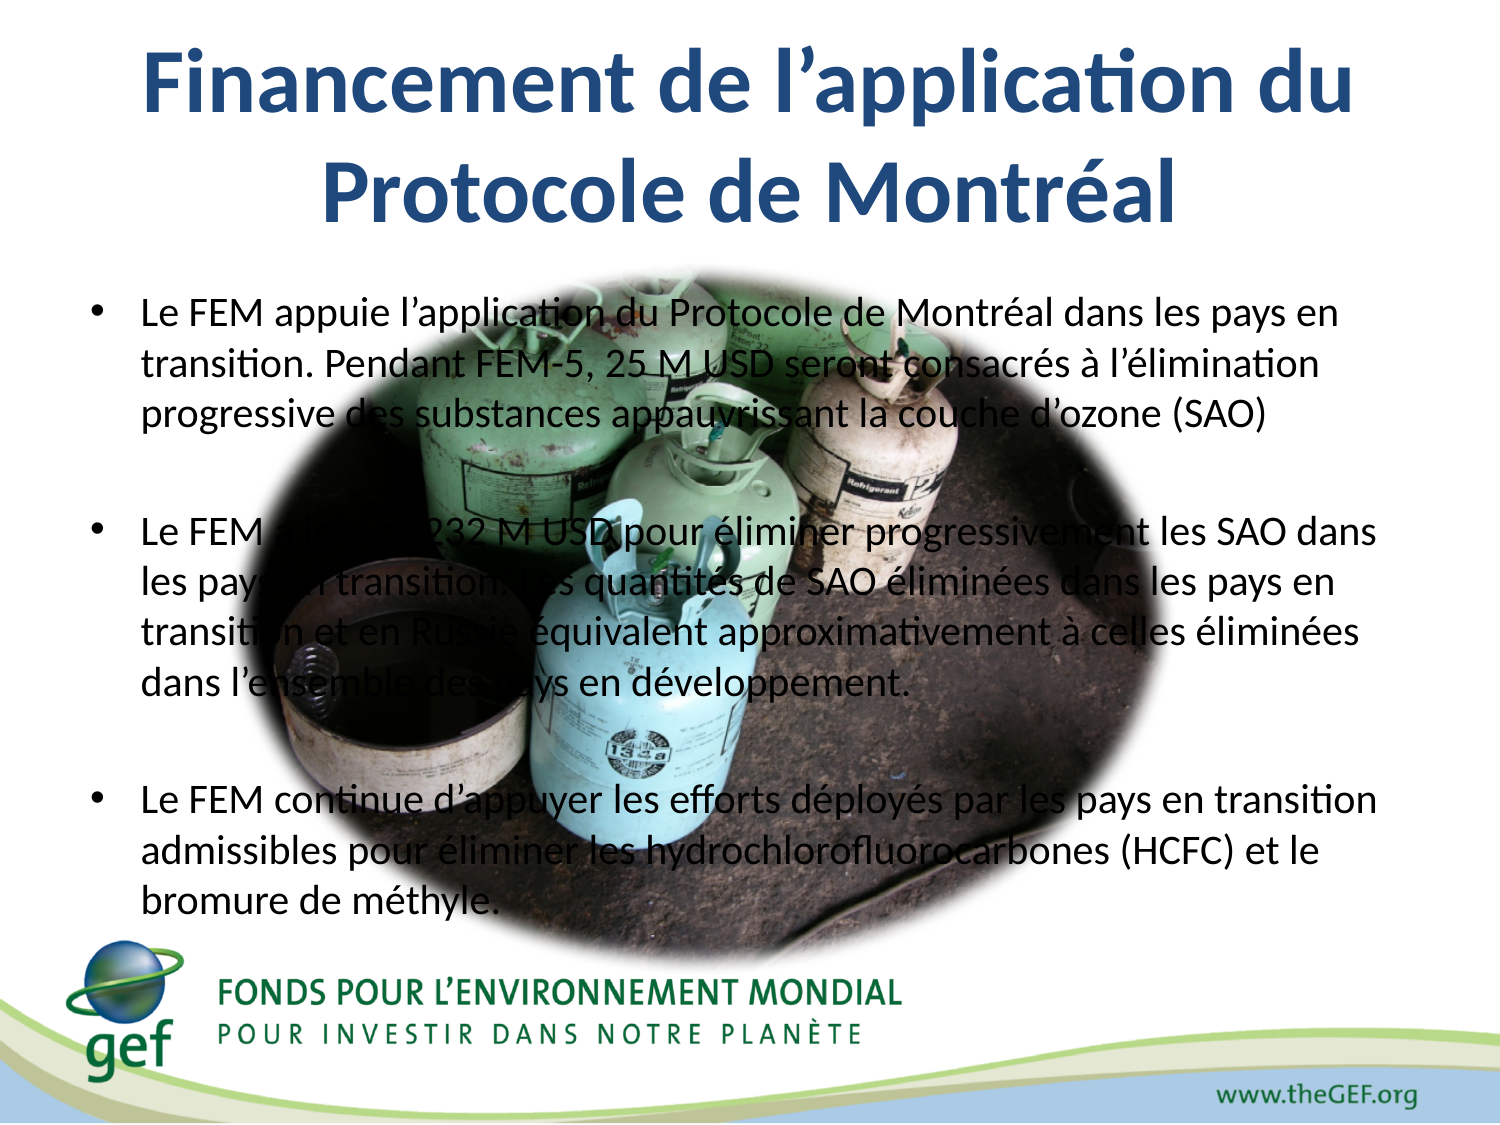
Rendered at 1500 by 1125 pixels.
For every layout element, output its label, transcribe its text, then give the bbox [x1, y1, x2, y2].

list Le FEM appuie l’application du Protocole de Montréal dans les pays en transition. Pendant FEM-5, 25 M USD seront consacrés à l’élimination progressive des substances appauvrissant la couche d’ozone (SAO) Le FEM a investi 232 M USD pour éliminer progressivement les SAO dans les pays en transition. Les quantités de SAO éliminées dans les pays en transition et en Russie équivalent approximativement à celles éliminées dans l’ensemble des pays en développement. Le FEM continue d’appuyer les efforts déployés par les pays en transition admissibles pour éliminer les hydrochlorofluorocarbones (HCFC) et le bromure de méthyle. [74, 224, 1426, 938]
title Financement de l’application du Protocole de Montréal [74, 37, 1426, 224]
picture [0, 262, 1500, 1125]
